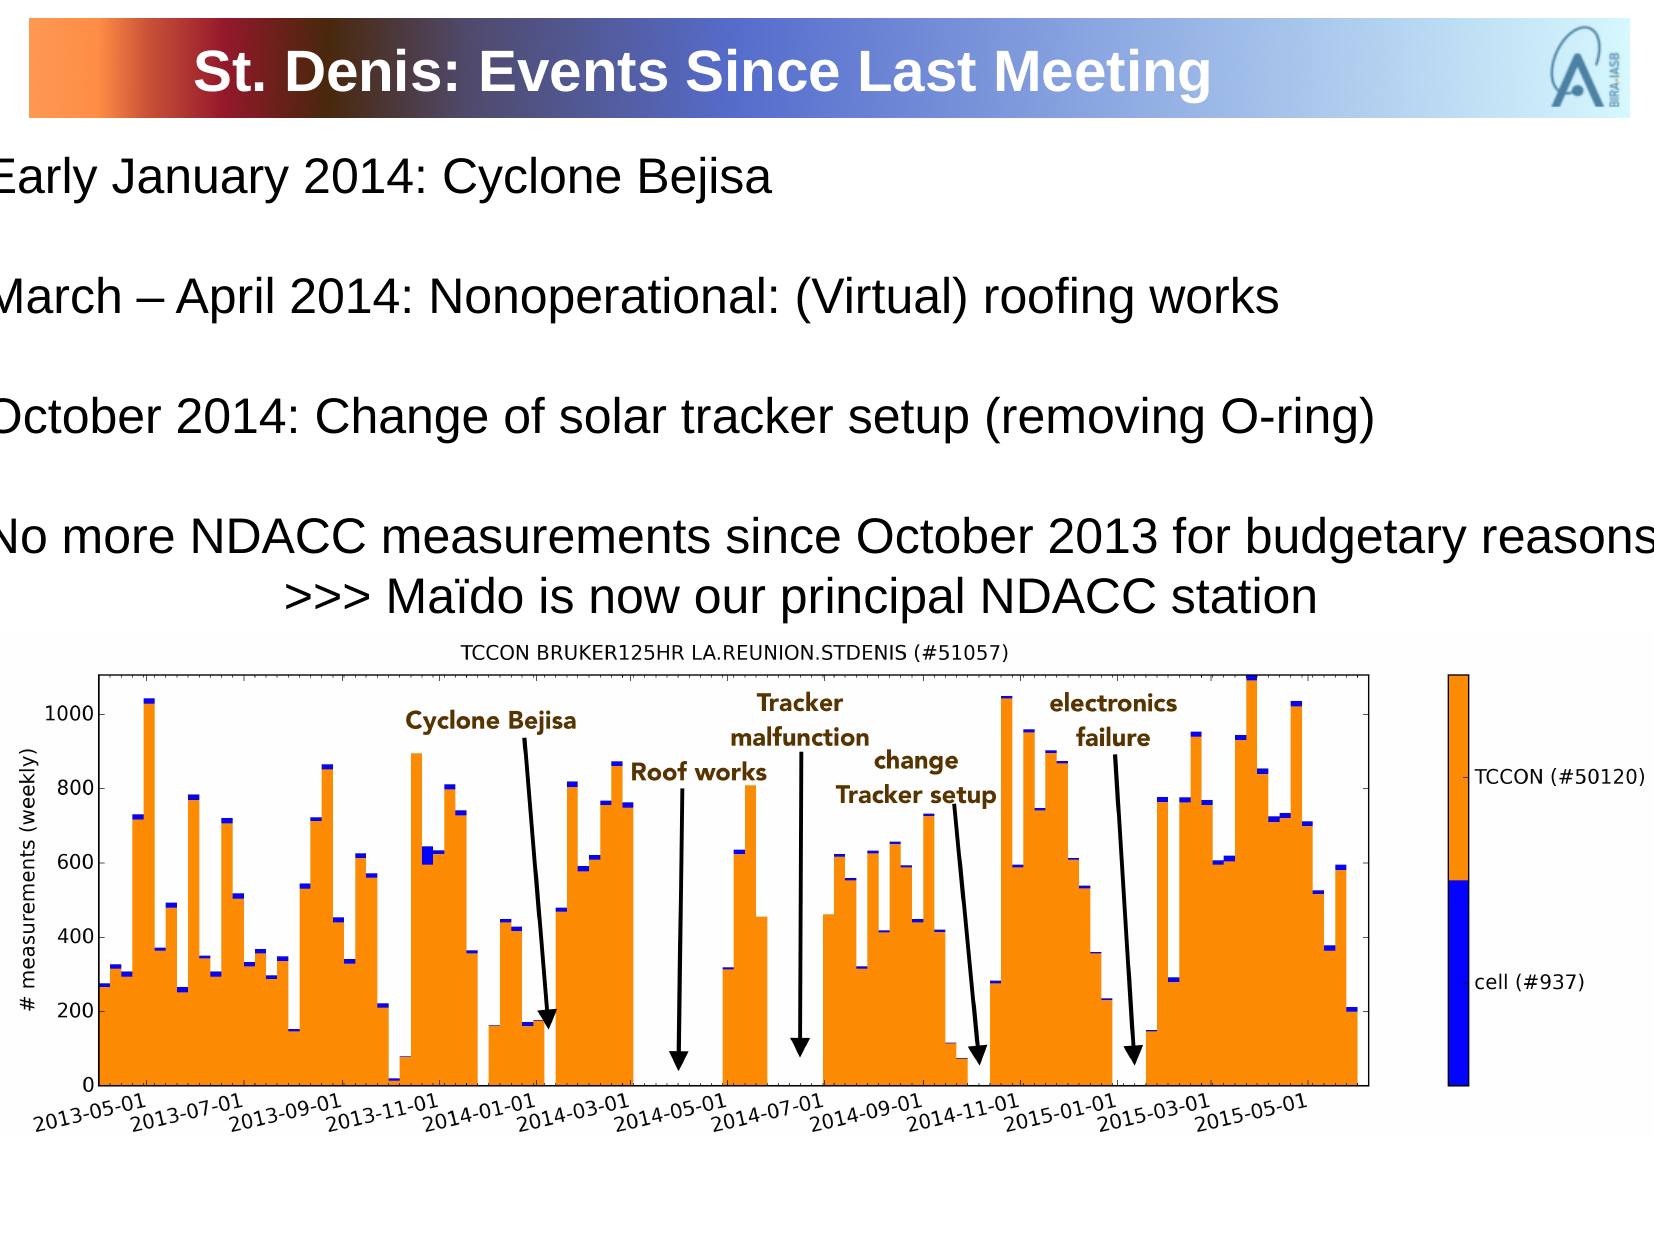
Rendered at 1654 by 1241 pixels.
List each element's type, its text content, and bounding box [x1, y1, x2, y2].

text_box Early January 2014: Cyclone Bejisa March – April 2014: Nonoperational: (Virtual) roofing works October 2014: Change of solar tracker setup (removing O-ring) No more NDACC measurements since October 2013 for budgetary reasons >>> Maïdo is now our principal NDACC station [0, 135, 1654, 629]
picture [0, 629, 1654, 1137]
title St. Denis: Events Since Last Meeting [193, 25, 1536, 111]
picture [29, 18, 1630, 118]
